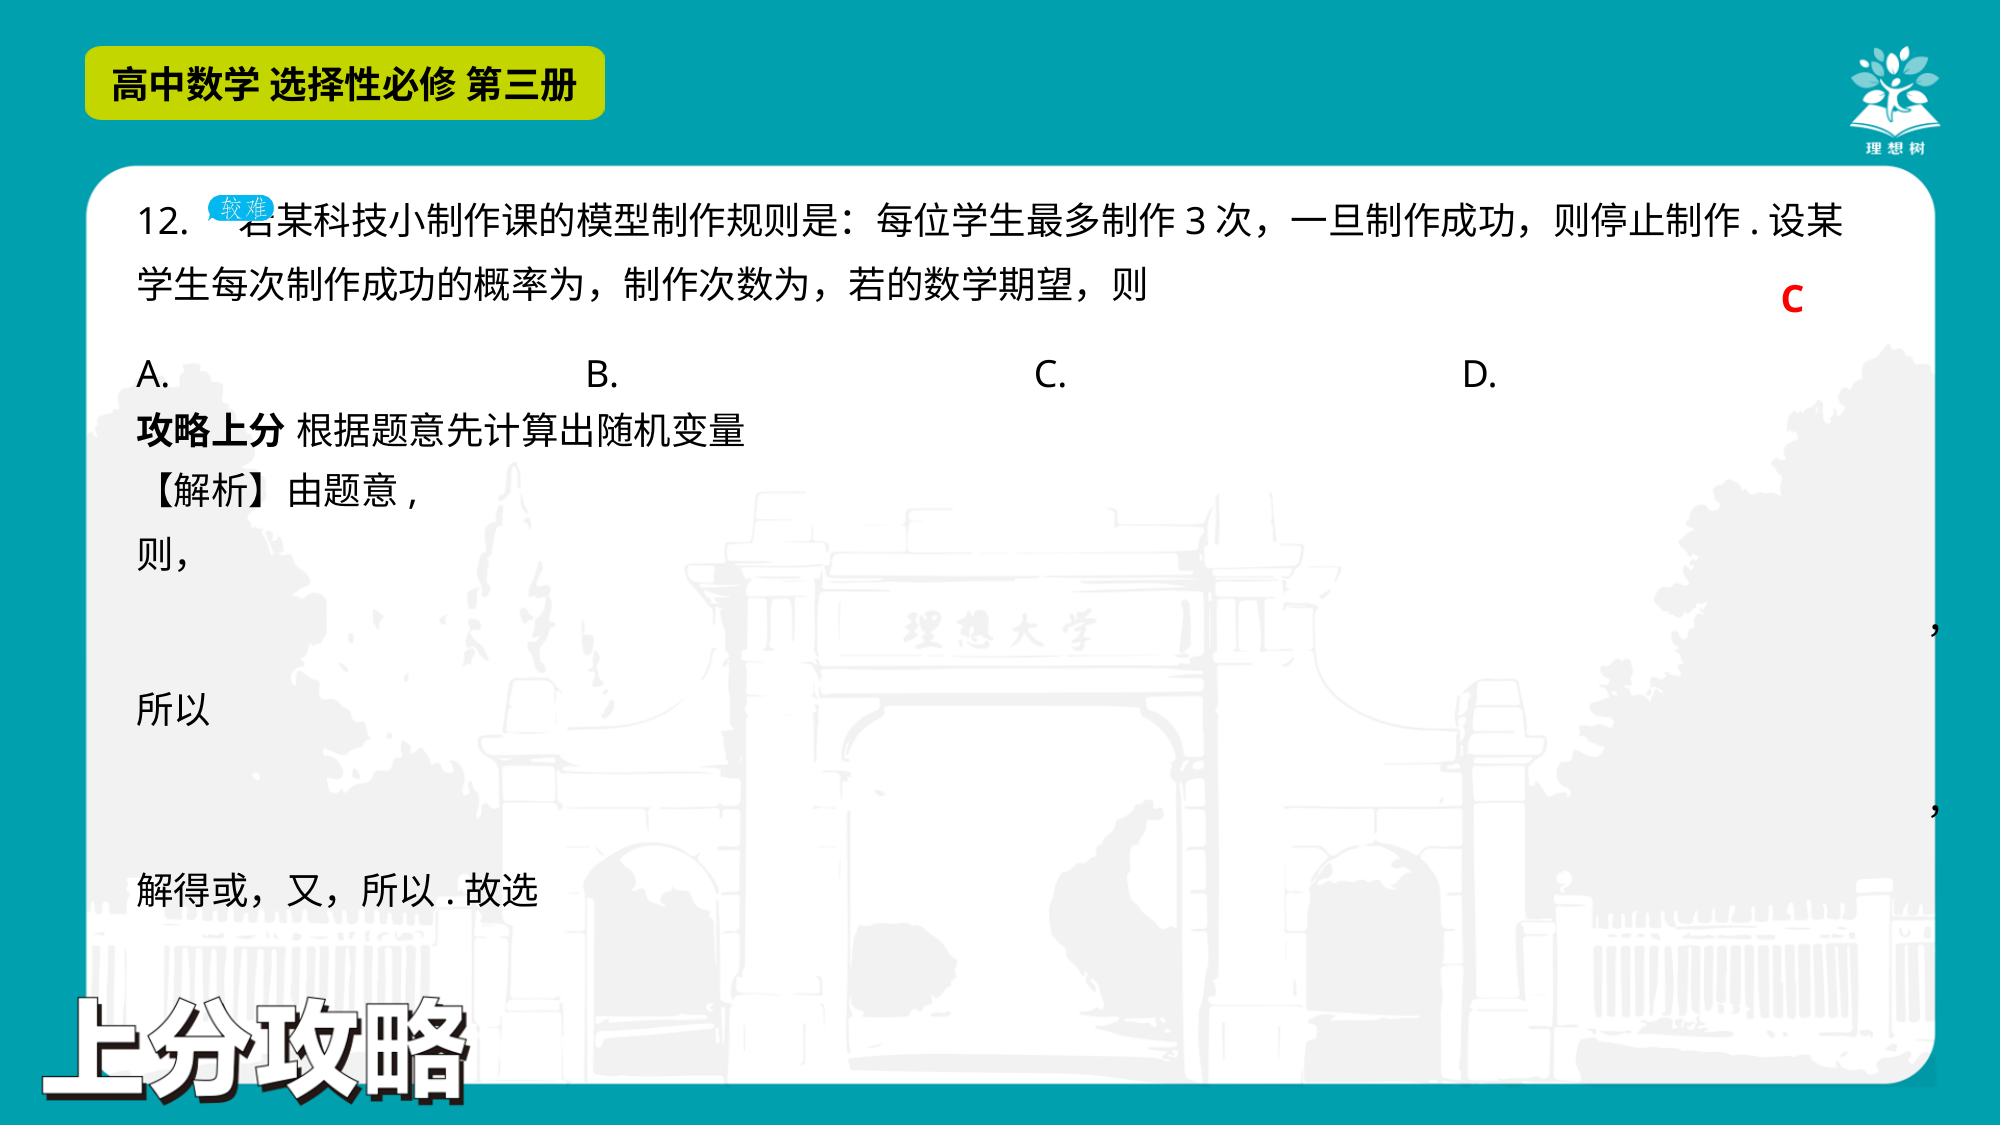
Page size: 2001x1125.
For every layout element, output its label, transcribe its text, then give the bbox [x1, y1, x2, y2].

picture [0, 0, 2000, 1125]
text_box C [1765, 273, 1820, 318]
